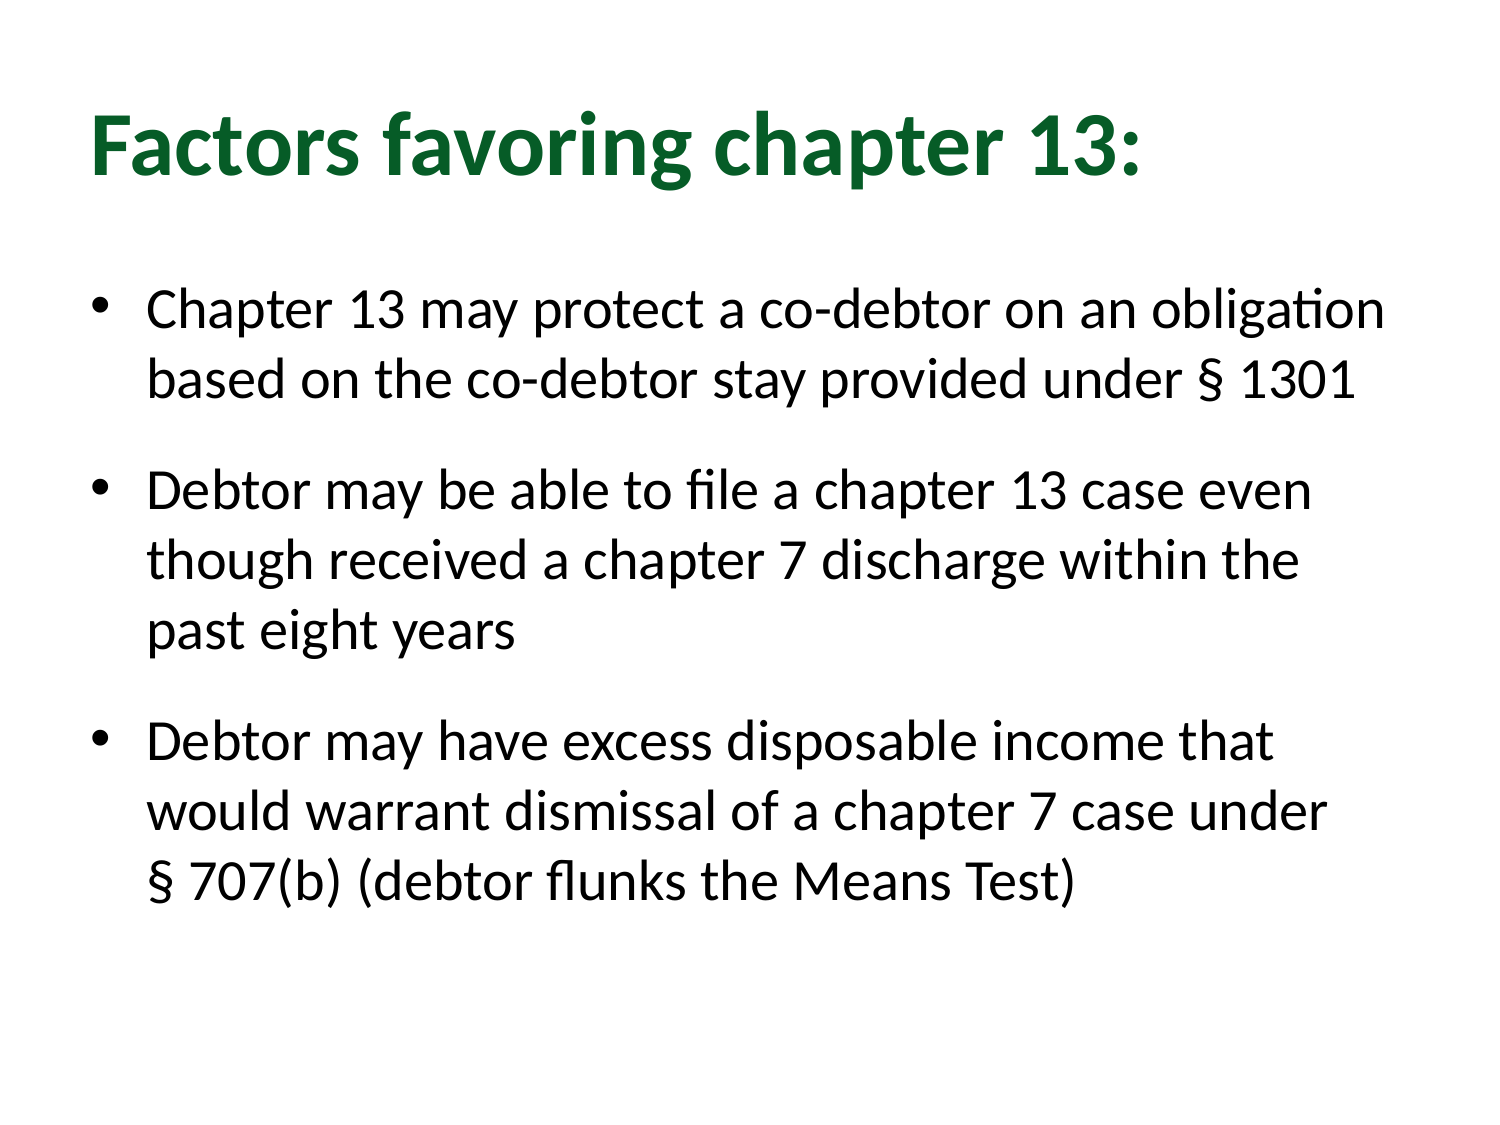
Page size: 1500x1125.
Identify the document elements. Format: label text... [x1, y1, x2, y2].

title Factors favoring chapter 13: [75, 45, 1425, 233]
list Chapter 13 may protect a co-debtor on an obligation based on the co-debtor stay provided under § 1301 Debtor may be able to file a chapter 13 case even though received a chapter 7 discharge within the past eight years Debtor may have excess disposable income that would warrant dismissal of a chapter 7 case under § 707(b) (debtor flunks the Means Test) [75, 262, 1425, 1038]
